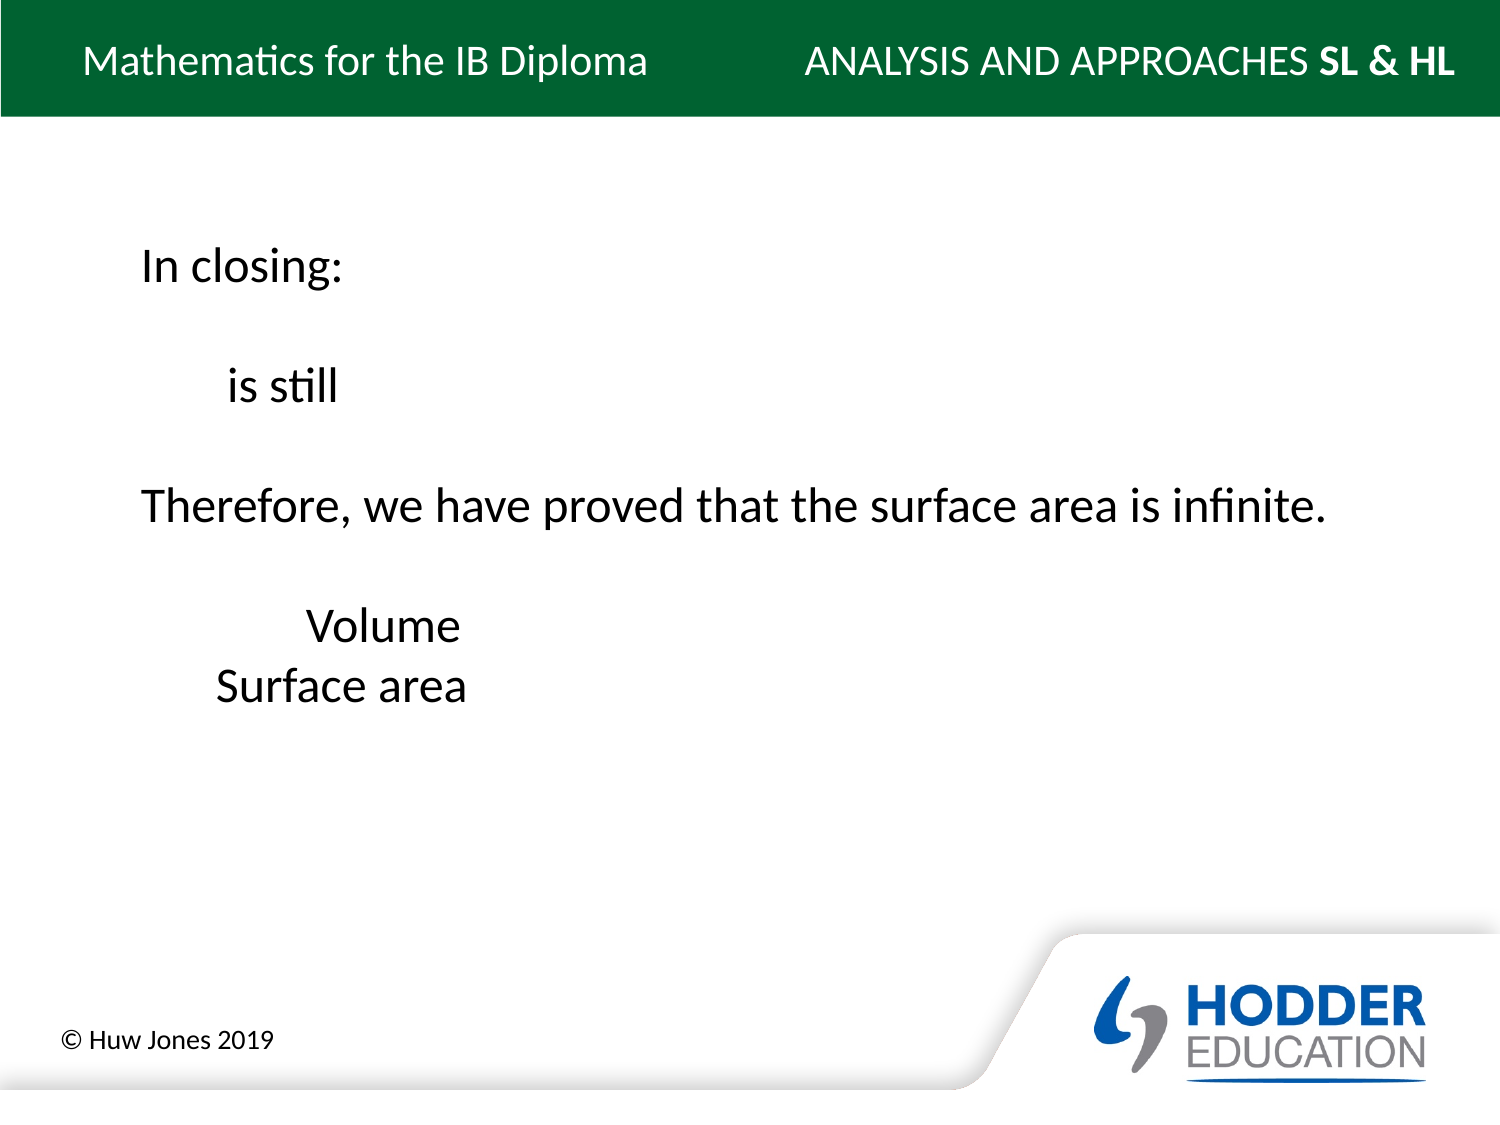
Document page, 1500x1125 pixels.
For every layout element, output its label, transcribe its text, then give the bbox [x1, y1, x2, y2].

text_box Mathematics for the IB Diploma ANALYSIS AND APPROACHES SL & HL [0, 0, 1500, 118]
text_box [0, 898, 1500, 1125]
